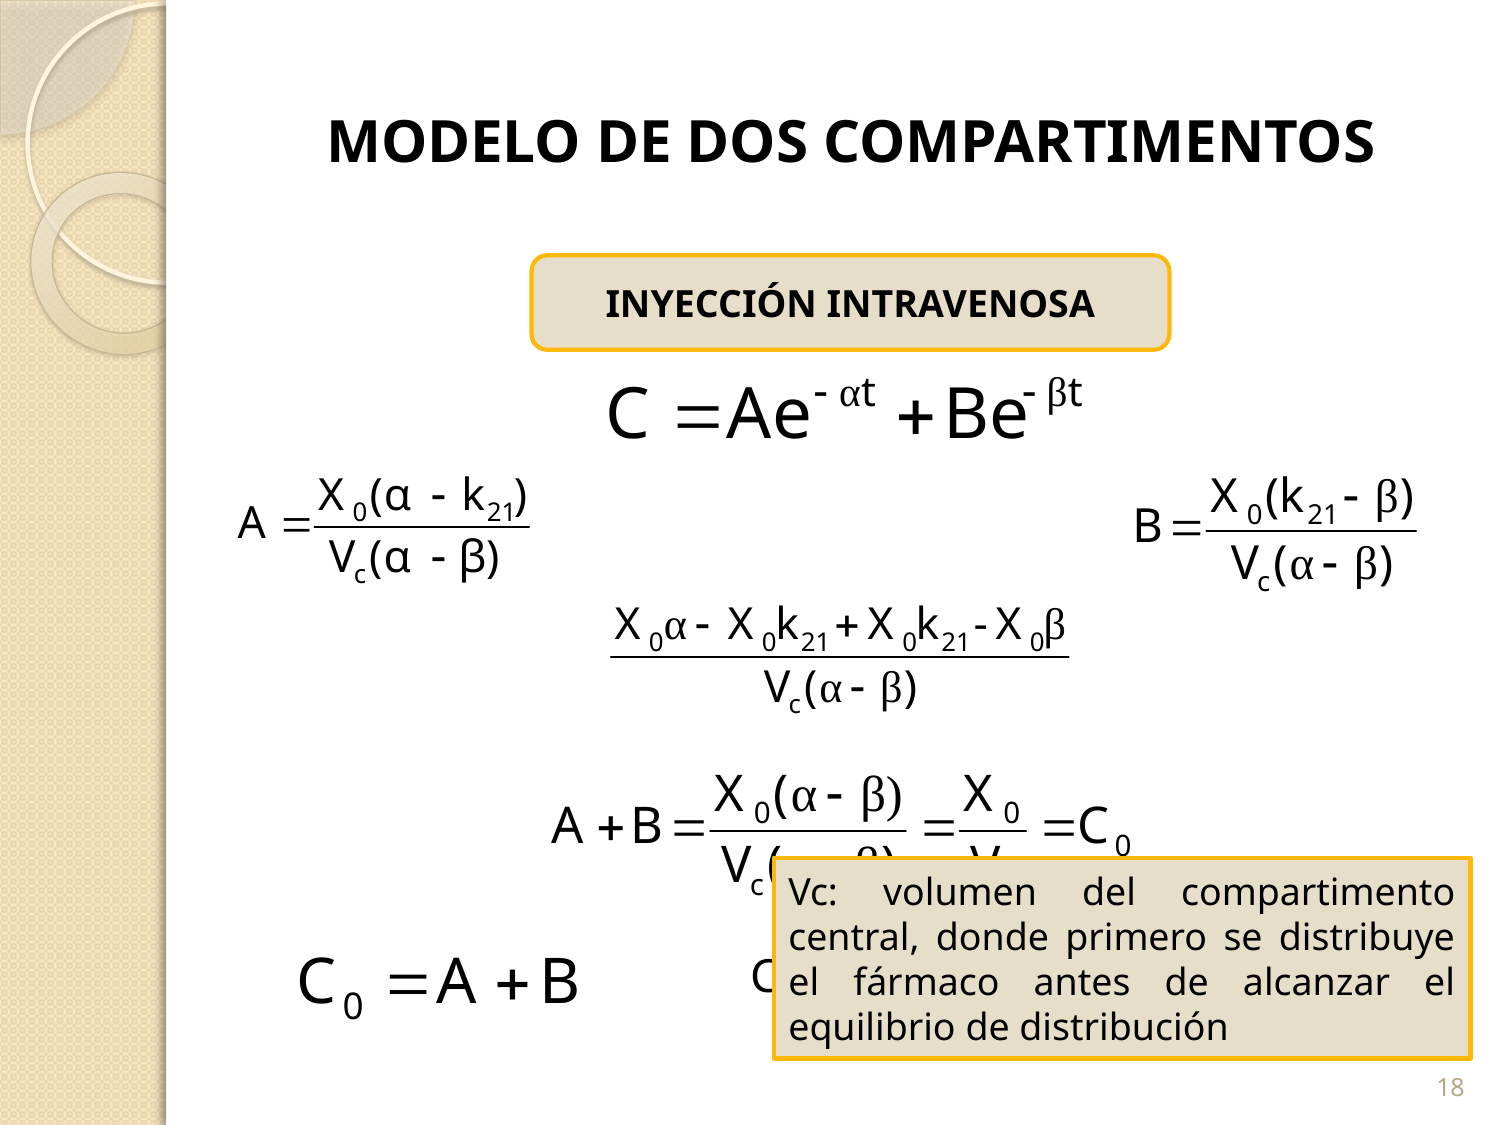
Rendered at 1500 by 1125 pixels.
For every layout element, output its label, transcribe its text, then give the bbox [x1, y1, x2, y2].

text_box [744, 919, 921, 1051]
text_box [543, 762, 1140, 907]
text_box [603, 597, 1080, 724]
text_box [1127, 467, 1427, 602]
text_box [229, 467, 541, 594]
text_box Vc: volumen del compartimento central, donde primero se distribuye el fármaco antes de alcanzar el equilibrio de distribución [914, 856, 1473, 1061]
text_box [1080, 919, 1306, 1045]
slide_number 18 [1413, 1034, 1488, 1113]
text_box INYECCIÓN INTRAVENOSA [529, 253, 1172, 352]
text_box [288, 940, 585, 1036]
title MODELO DE DOS COMPARTIMENTOS [235, 45, 1466, 233]
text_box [596, 361, 1099, 457]
